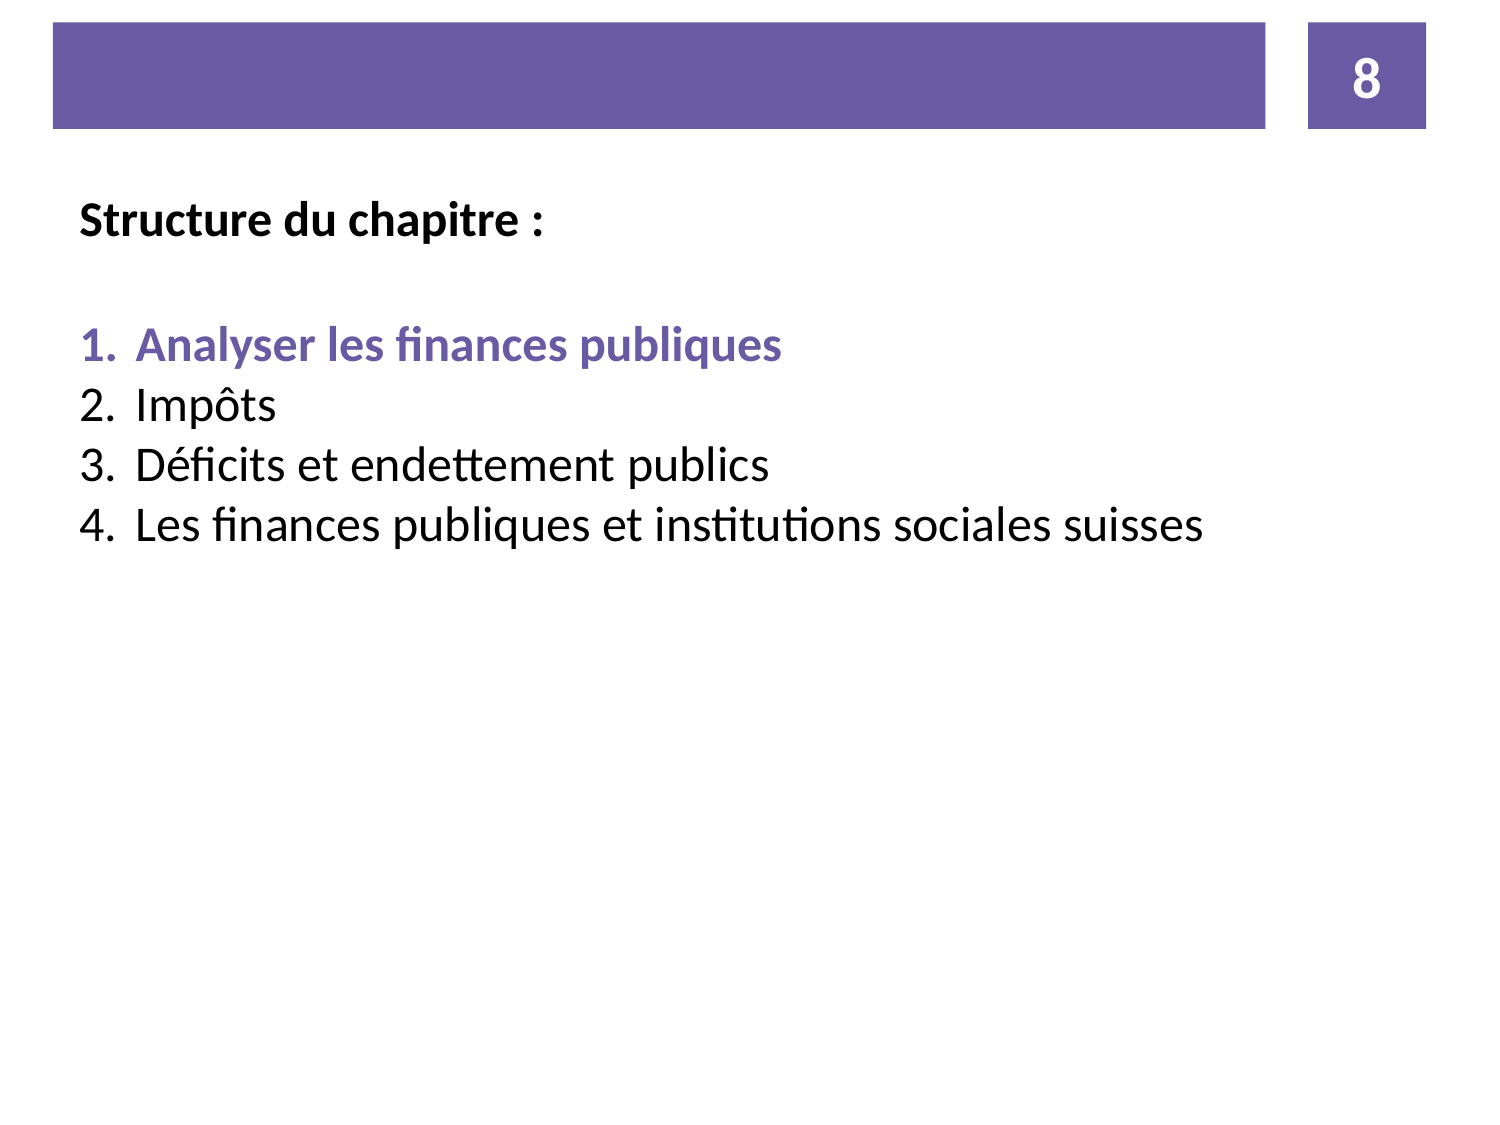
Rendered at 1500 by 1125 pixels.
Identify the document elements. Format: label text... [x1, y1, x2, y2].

text_box [52, 22, 1266, 129]
text_box 8 [1308, 22, 1427, 129]
text_box Structure du chapitre : Analyser les finances publiques Impôts Déficits et endettement publics Les finances publiques et institutions sociales suisses [64, 178, 1426, 559]
